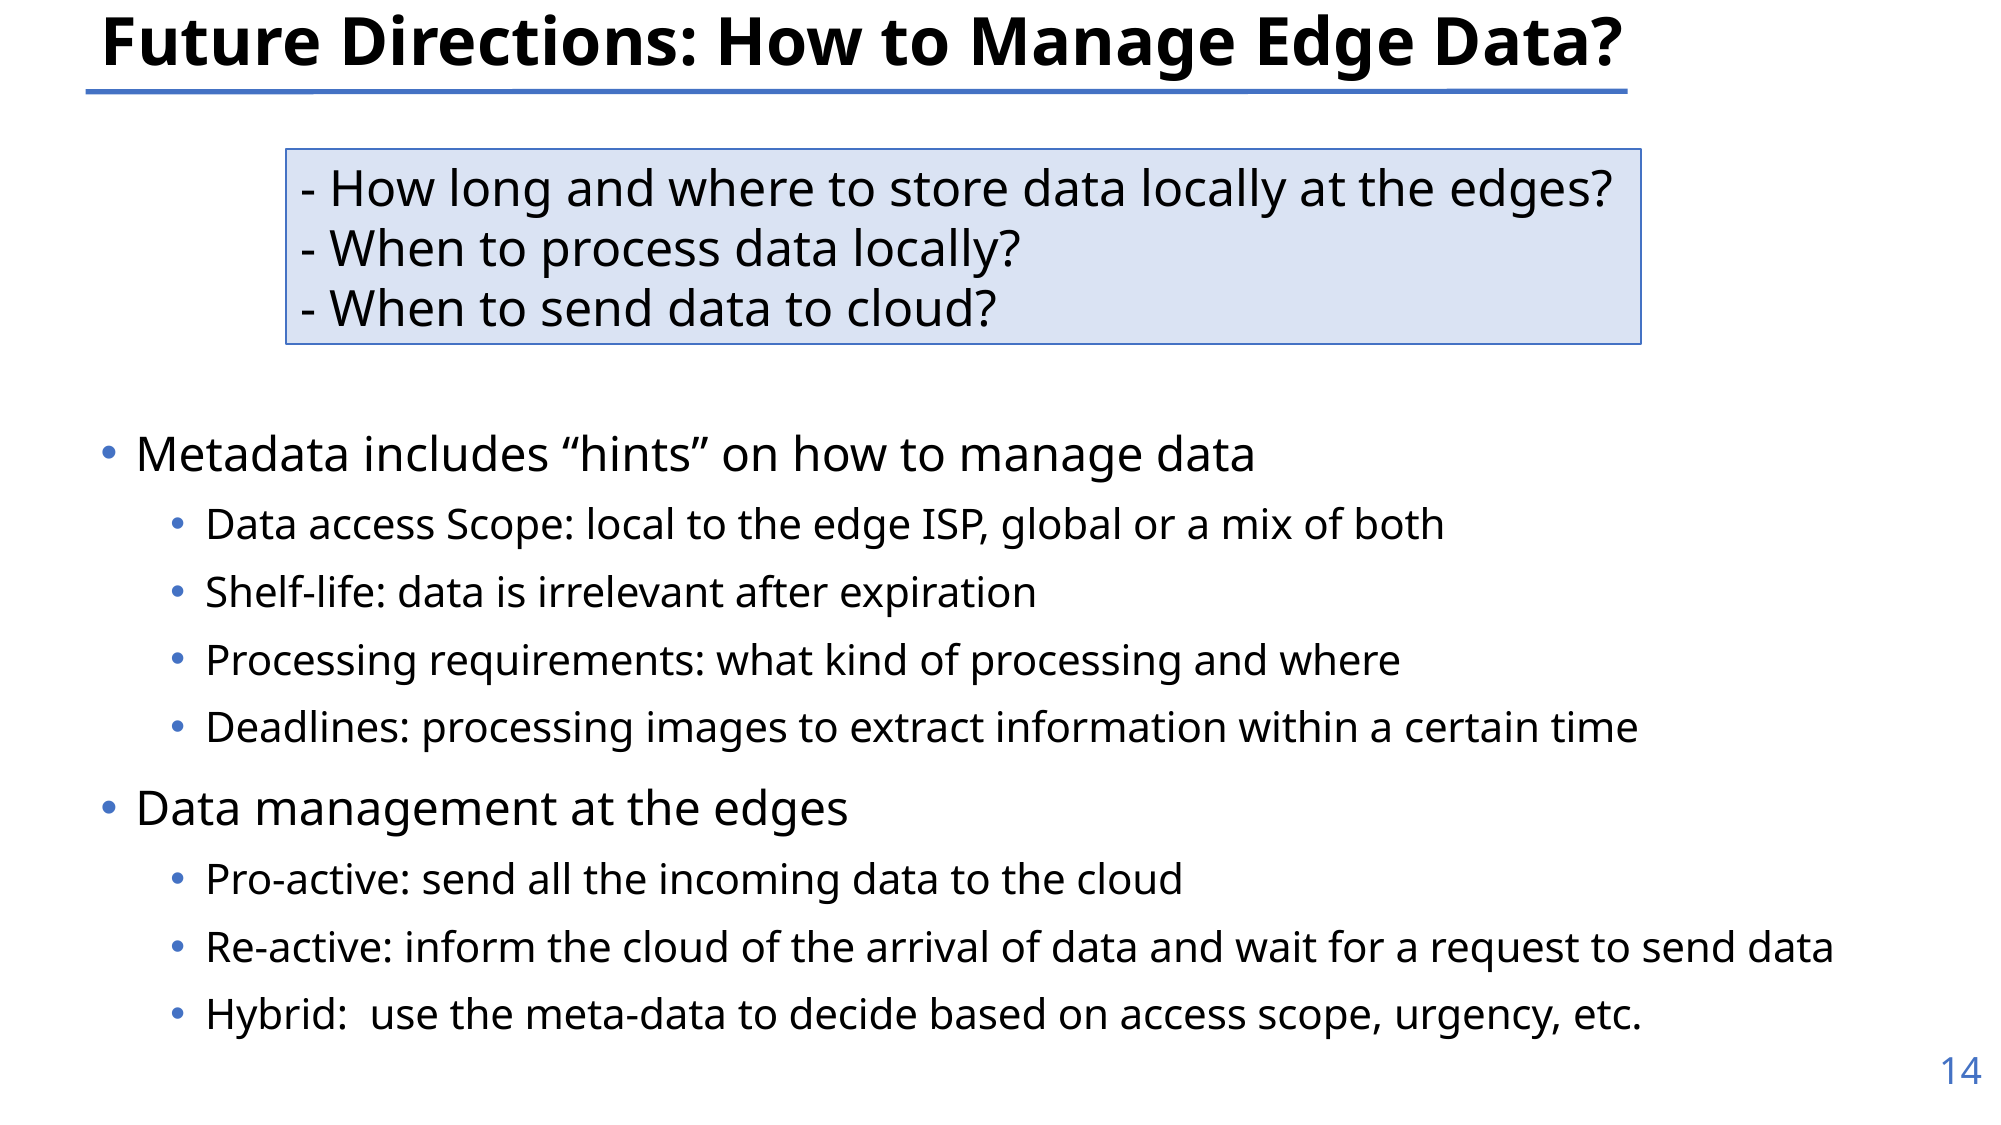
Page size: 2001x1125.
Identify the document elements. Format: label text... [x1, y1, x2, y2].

title Future Directions: How to Manage Edge Data? [85, 0, 1897, 92]
list Metadata includes “hints” on how to manage data Data access Scope: local to the edge ISP, global or a mix of both Shelf-life: data is irrelevant after expiration Processing requirements: what kind of processing and where Deadlines: processing images to extract information within a certain time Data management at the edges Pro-active: send all the incoming data to the cloud Re-active: inform the cloud of the arrival of data and wait for a request to send data Hybrid: use the meta-data to decide based on access scope, urgency, etc. [85, 403, 1897, 1097]
text_box - How long and where to store data locally at the edges? - When to process data locally? - When to send data to cloud? [286, 149, 1642, 344]
slide_number 14 [1823, 1039, 1998, 1123]
